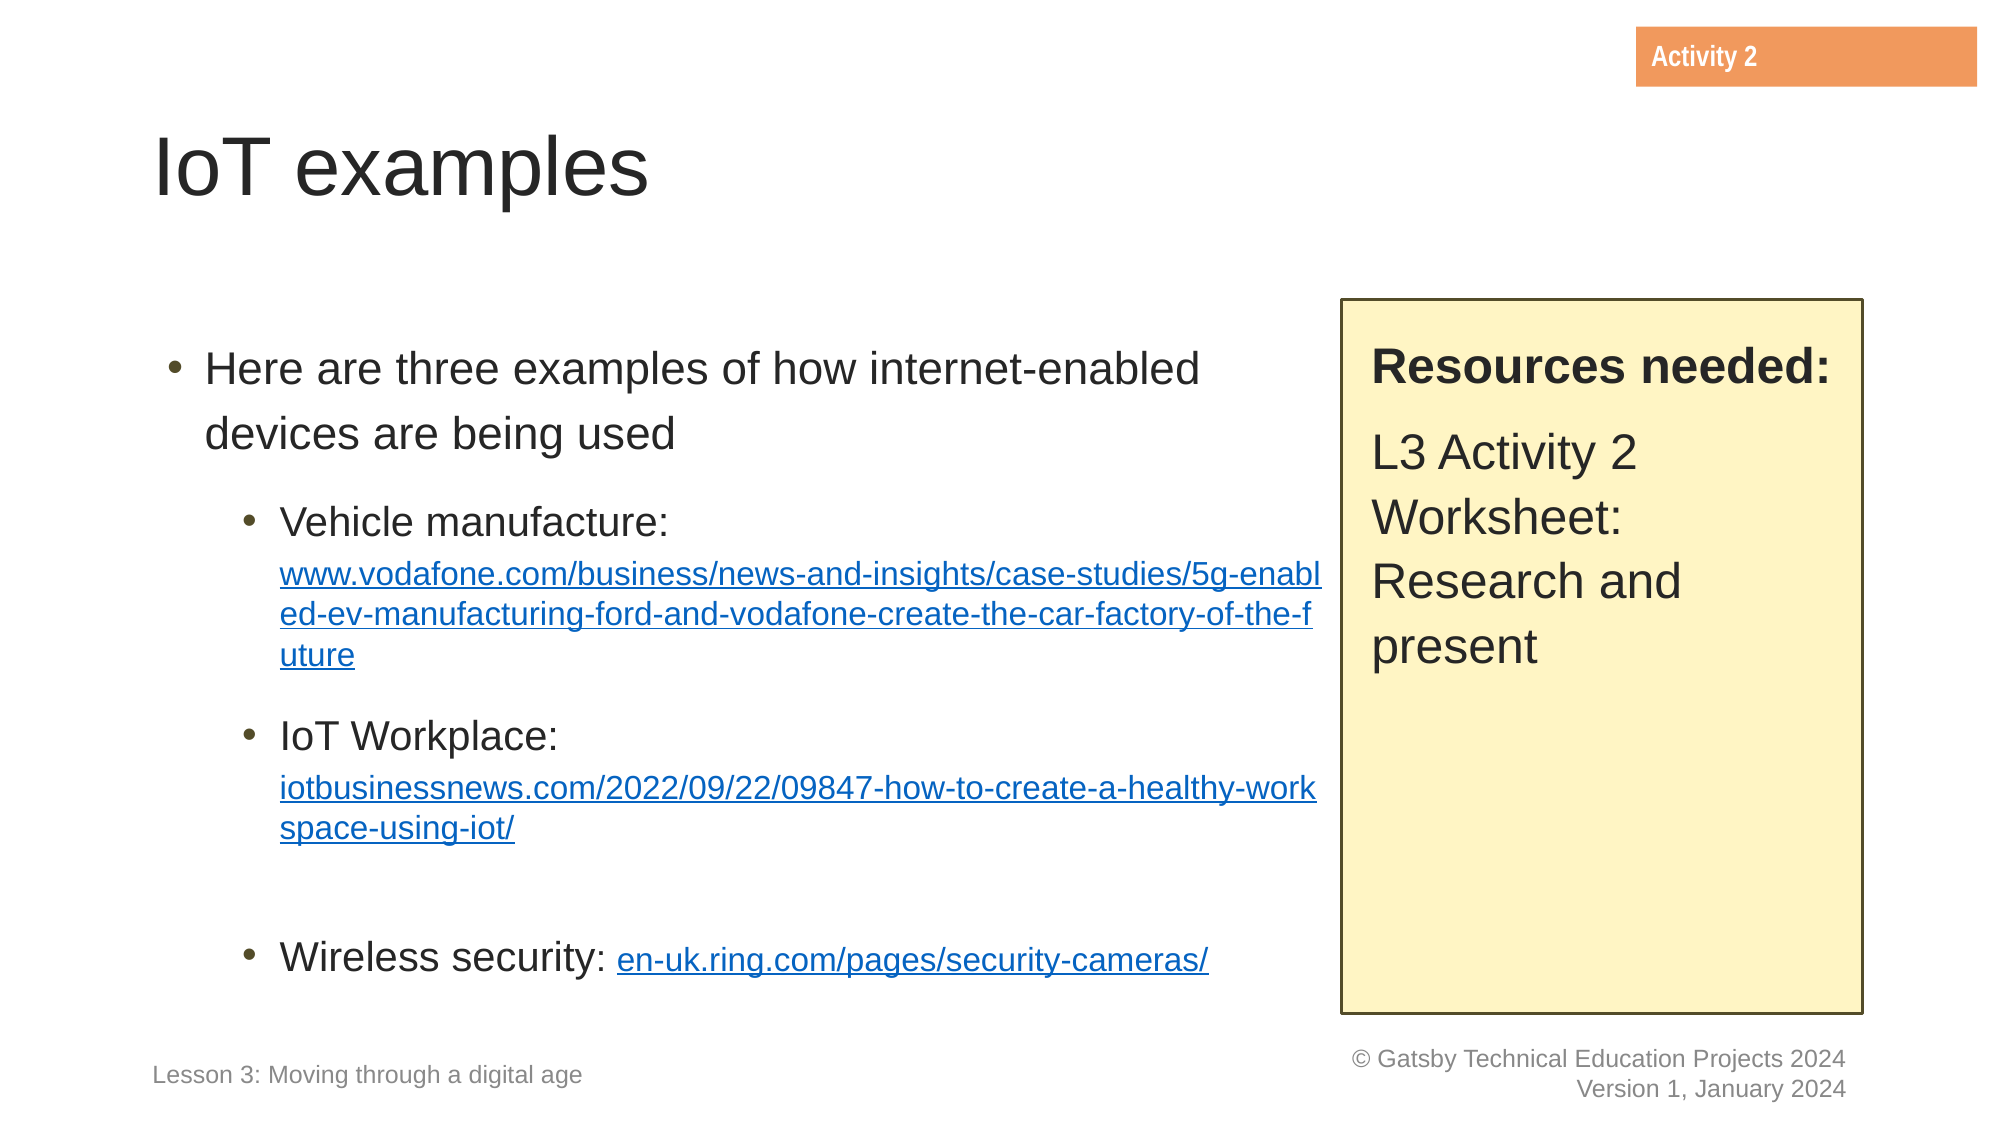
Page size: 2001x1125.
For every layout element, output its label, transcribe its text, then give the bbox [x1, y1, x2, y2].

list Lesson 3: Moving through a digital age [137, 1042, 1024, 1103]
list Here are three examples of how internet-enabled devices are being used Vehicle manufacture: www.vodafone.com/business/news-and-insights/case-studies/5g-enabled-ev-manufacturing-ford-and-vodafone-create-the-car-factory-of-the-future IoT Workplace: iotbusinessnews.com/2022/09/22/09847-how-to-create-a-healthy-workspace-using-iot/ Wireless security: en-uk.ring.com/pages/security-cameras/ [137, 299, 1340, 1014]
title IoT examples [137, 59, 1863, 278]
list Resources needed: L3 Activity 2 Worksheet: Research and present [1340, 298, 1864, 1015]
list Activity 2 [1636, 26, 1978, 87]
